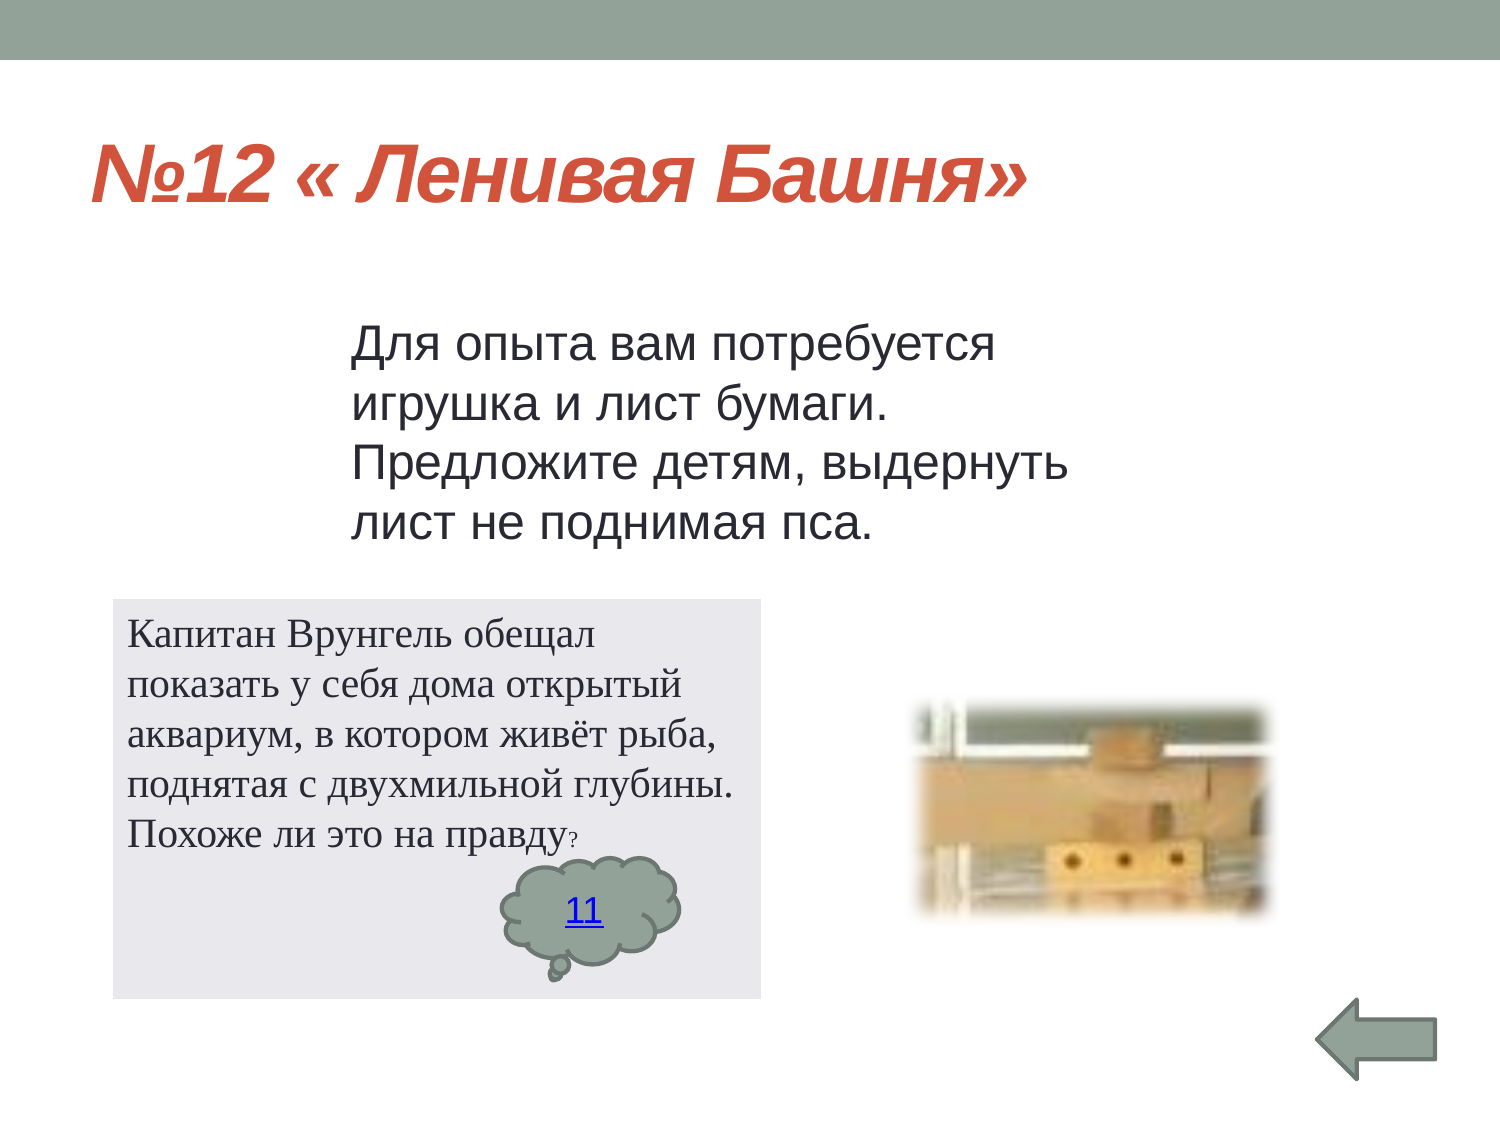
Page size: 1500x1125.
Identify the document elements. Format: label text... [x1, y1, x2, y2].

title №12 « Ленивая Башня» [75, 87, 1425, 250]
text_box Для опыта вам потребуется игрушка и лист бумаги. Предложите детям, выдернуть лист не поднимая пса. [336, 302, 1173, 558]
text_box Капитан Врунгель обещал показать у себя дома открытый аквариум, в котором живёт рыба, поднятая с двухмильной глубины. Похоже ли это на правду? [112, 597, 762, 1000]
text_box 11 [499, 855, 682, 983]
text_box [1314, 997, 1438, 1082]
picture [903, 692, 1282, 929]
